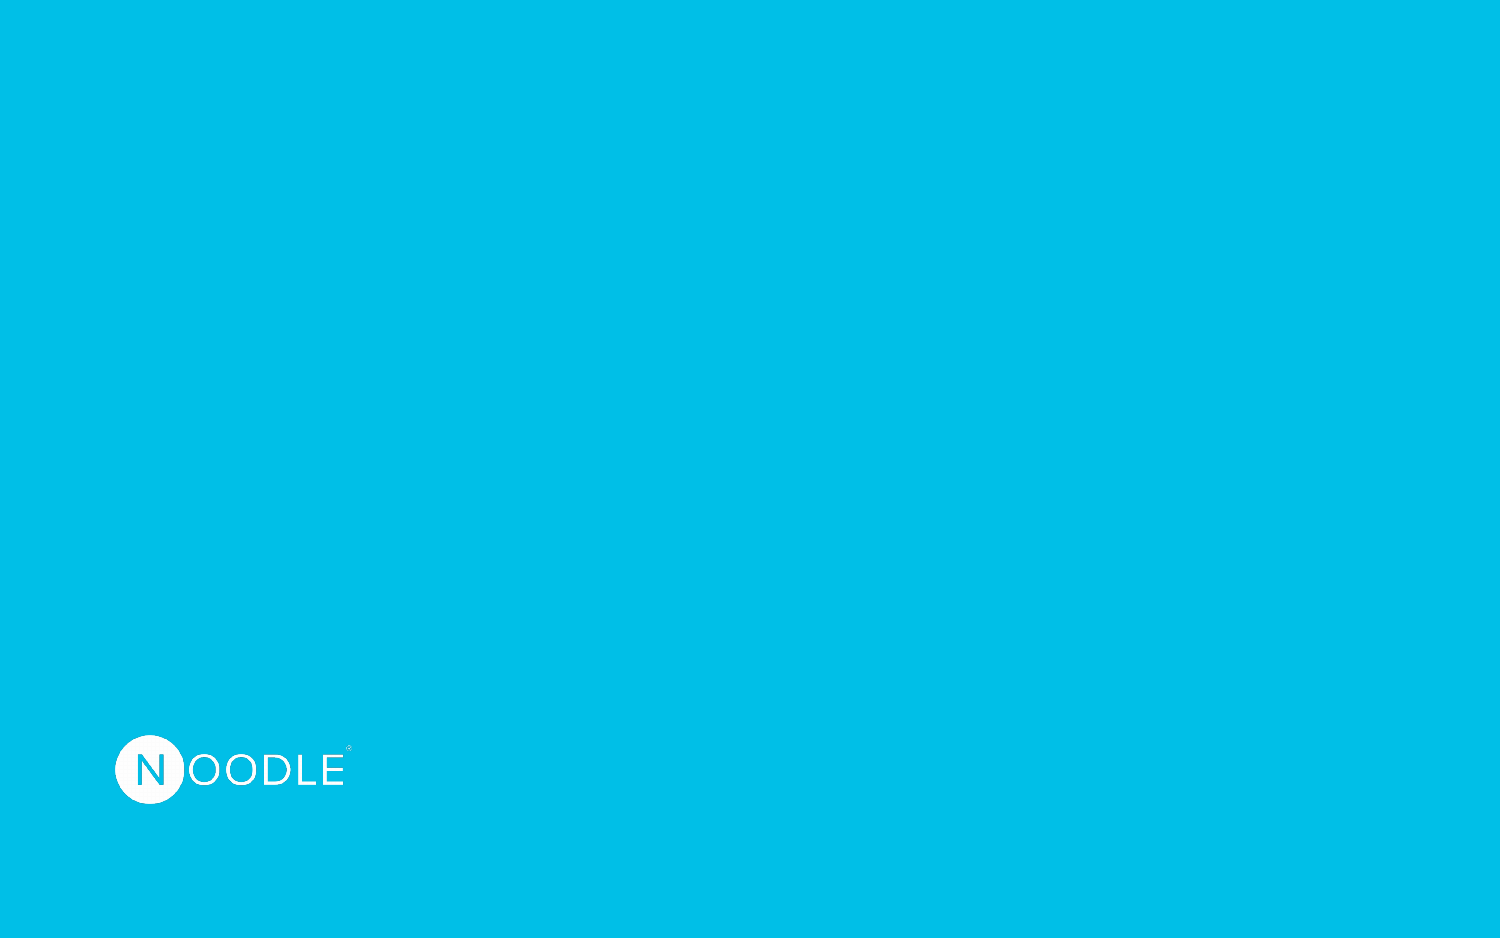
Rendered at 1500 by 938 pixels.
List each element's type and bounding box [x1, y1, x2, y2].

picture [115, 735, 352, 804]
